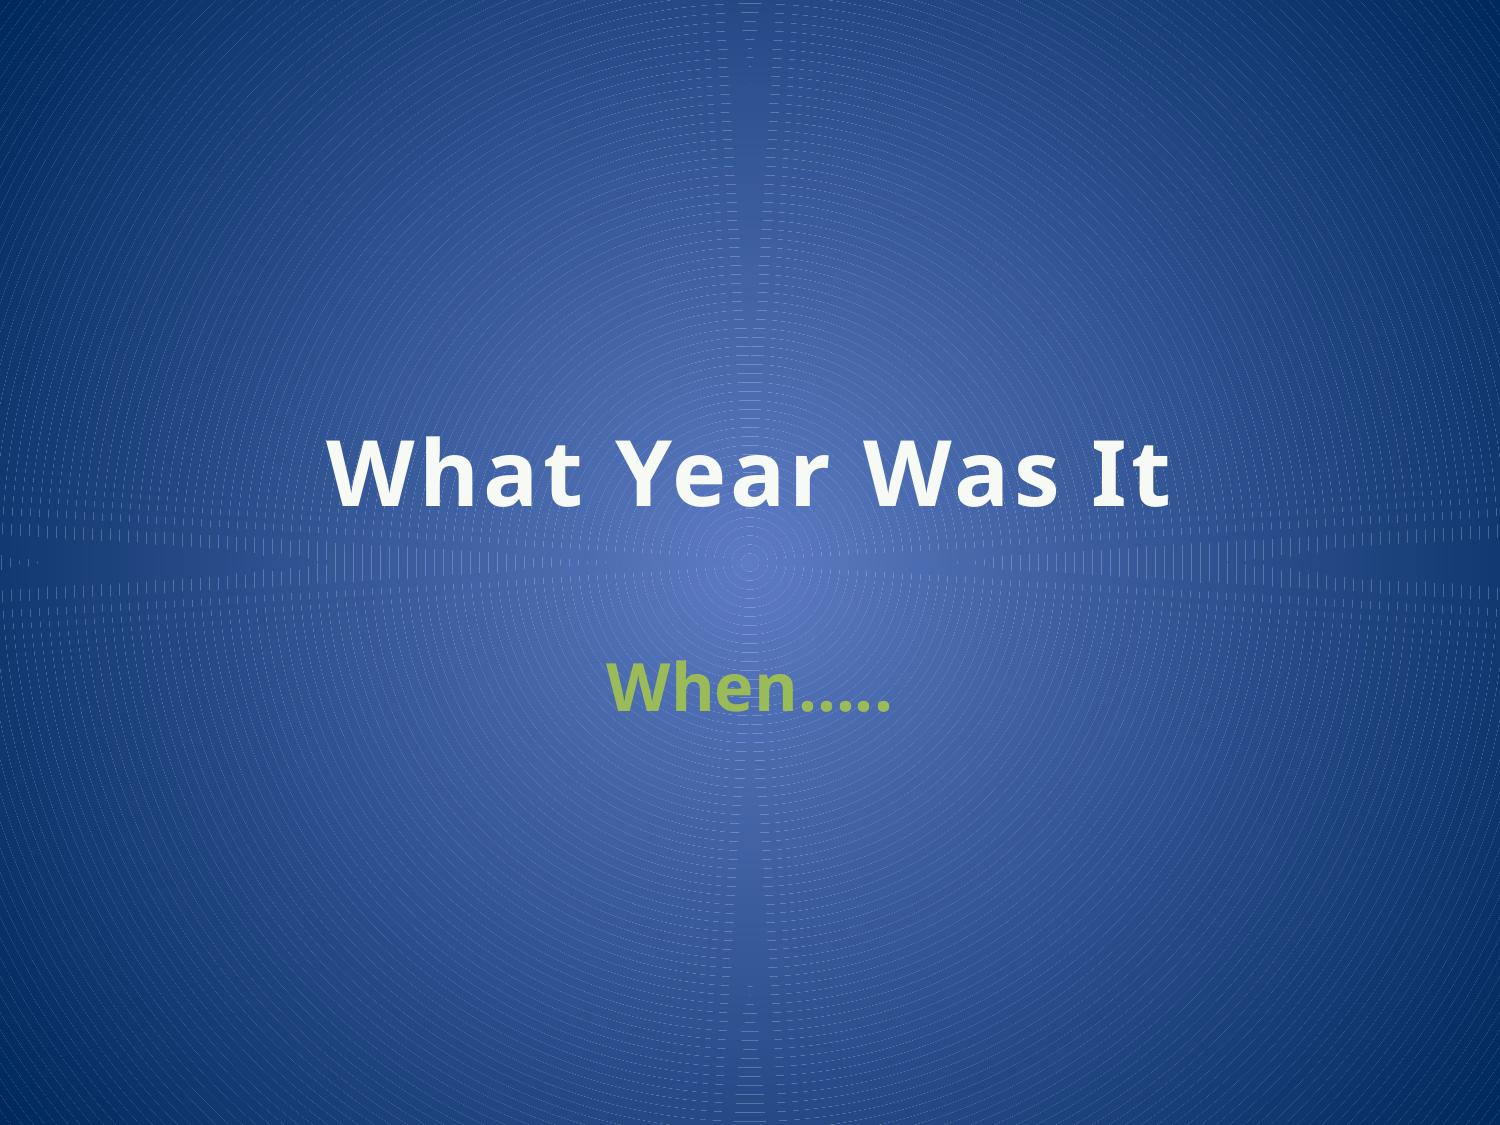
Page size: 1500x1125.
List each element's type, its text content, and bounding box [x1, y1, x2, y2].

title What Year Was It [112, 349, 1388, 591]
subtitle When….. [224, 637, 1276, 926]
